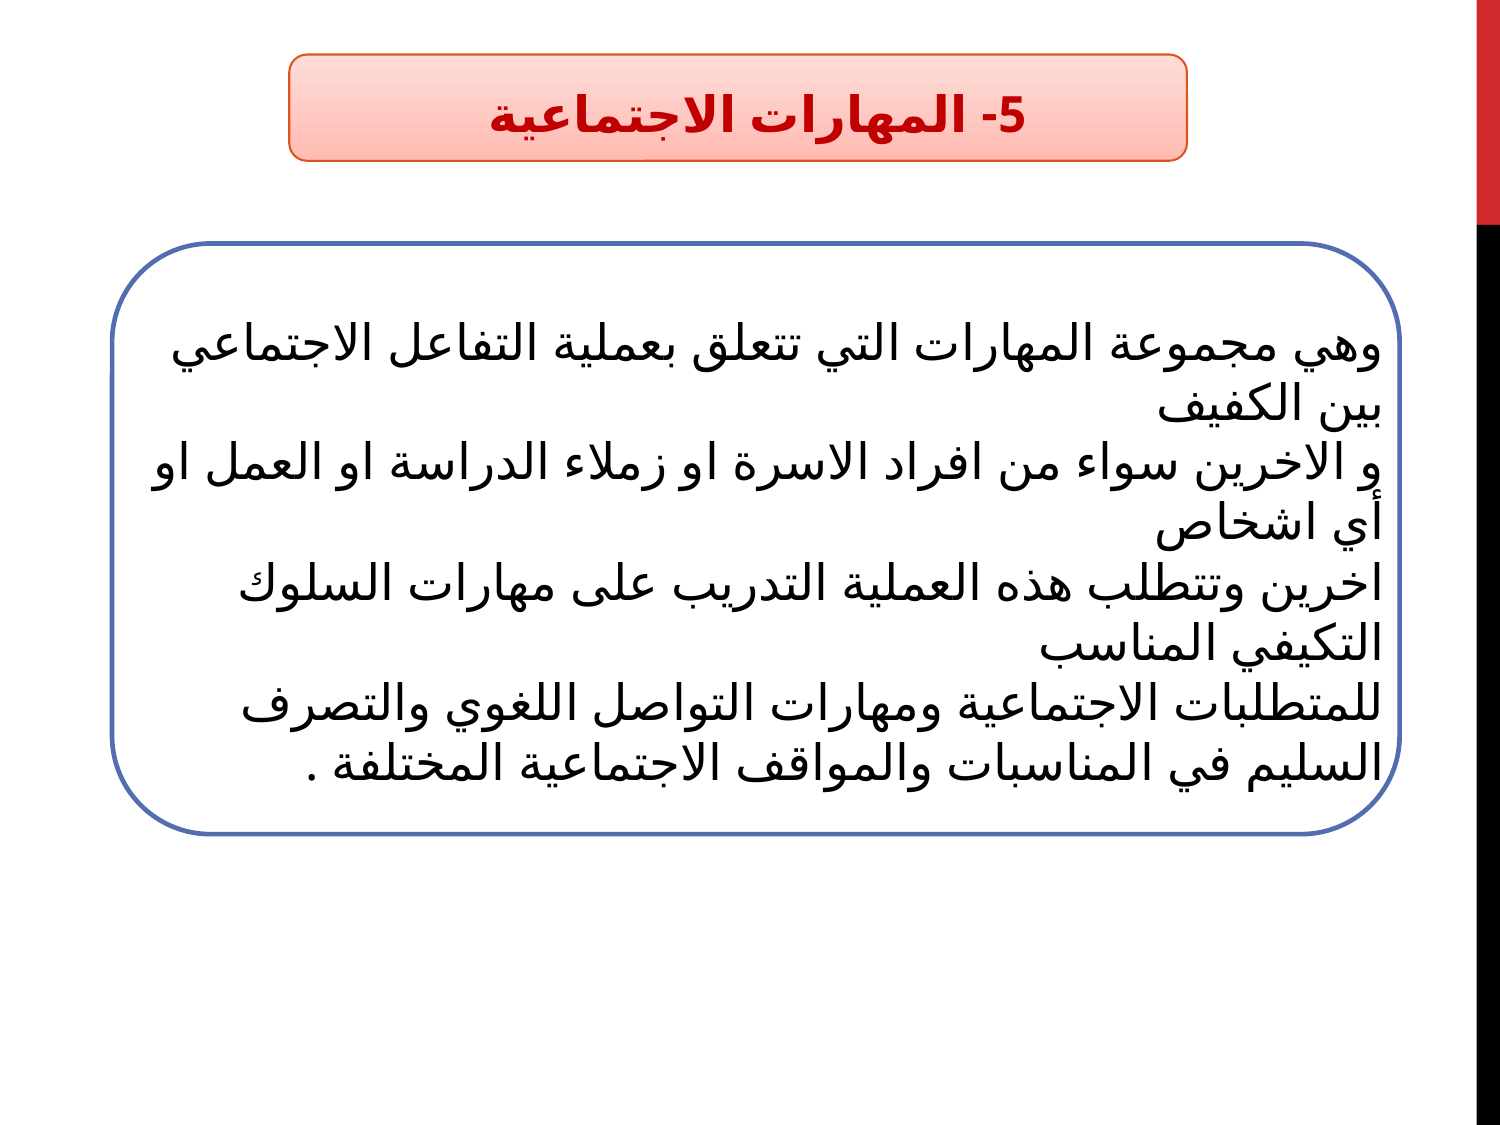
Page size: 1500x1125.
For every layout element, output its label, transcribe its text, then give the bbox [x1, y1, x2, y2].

text_box [288, 53, 1189, 162]
text_box وهي مجموعة المهارات التي تتعلق بعملية التفاعل الاجتماعي بين الكفيف و الاخرين سواء من افراد الاسرة او زملاء الدراسة او العمل او أي اشخاص اخرين وتتطلب هذه العملية التدريب على مهارات السلوك التكيفي المناسب للمتطلبات الاجتماعية ومهارات التواصل اللغوي والتصرف السليم في المناسبات والمواقف الاجتماعية المختلفة . [88, 302, 1400, 843]
text_box [118, 241, 1394, 302]
text_box 5- المهارات الاجتماعية [420, 75, 1095, 195]
